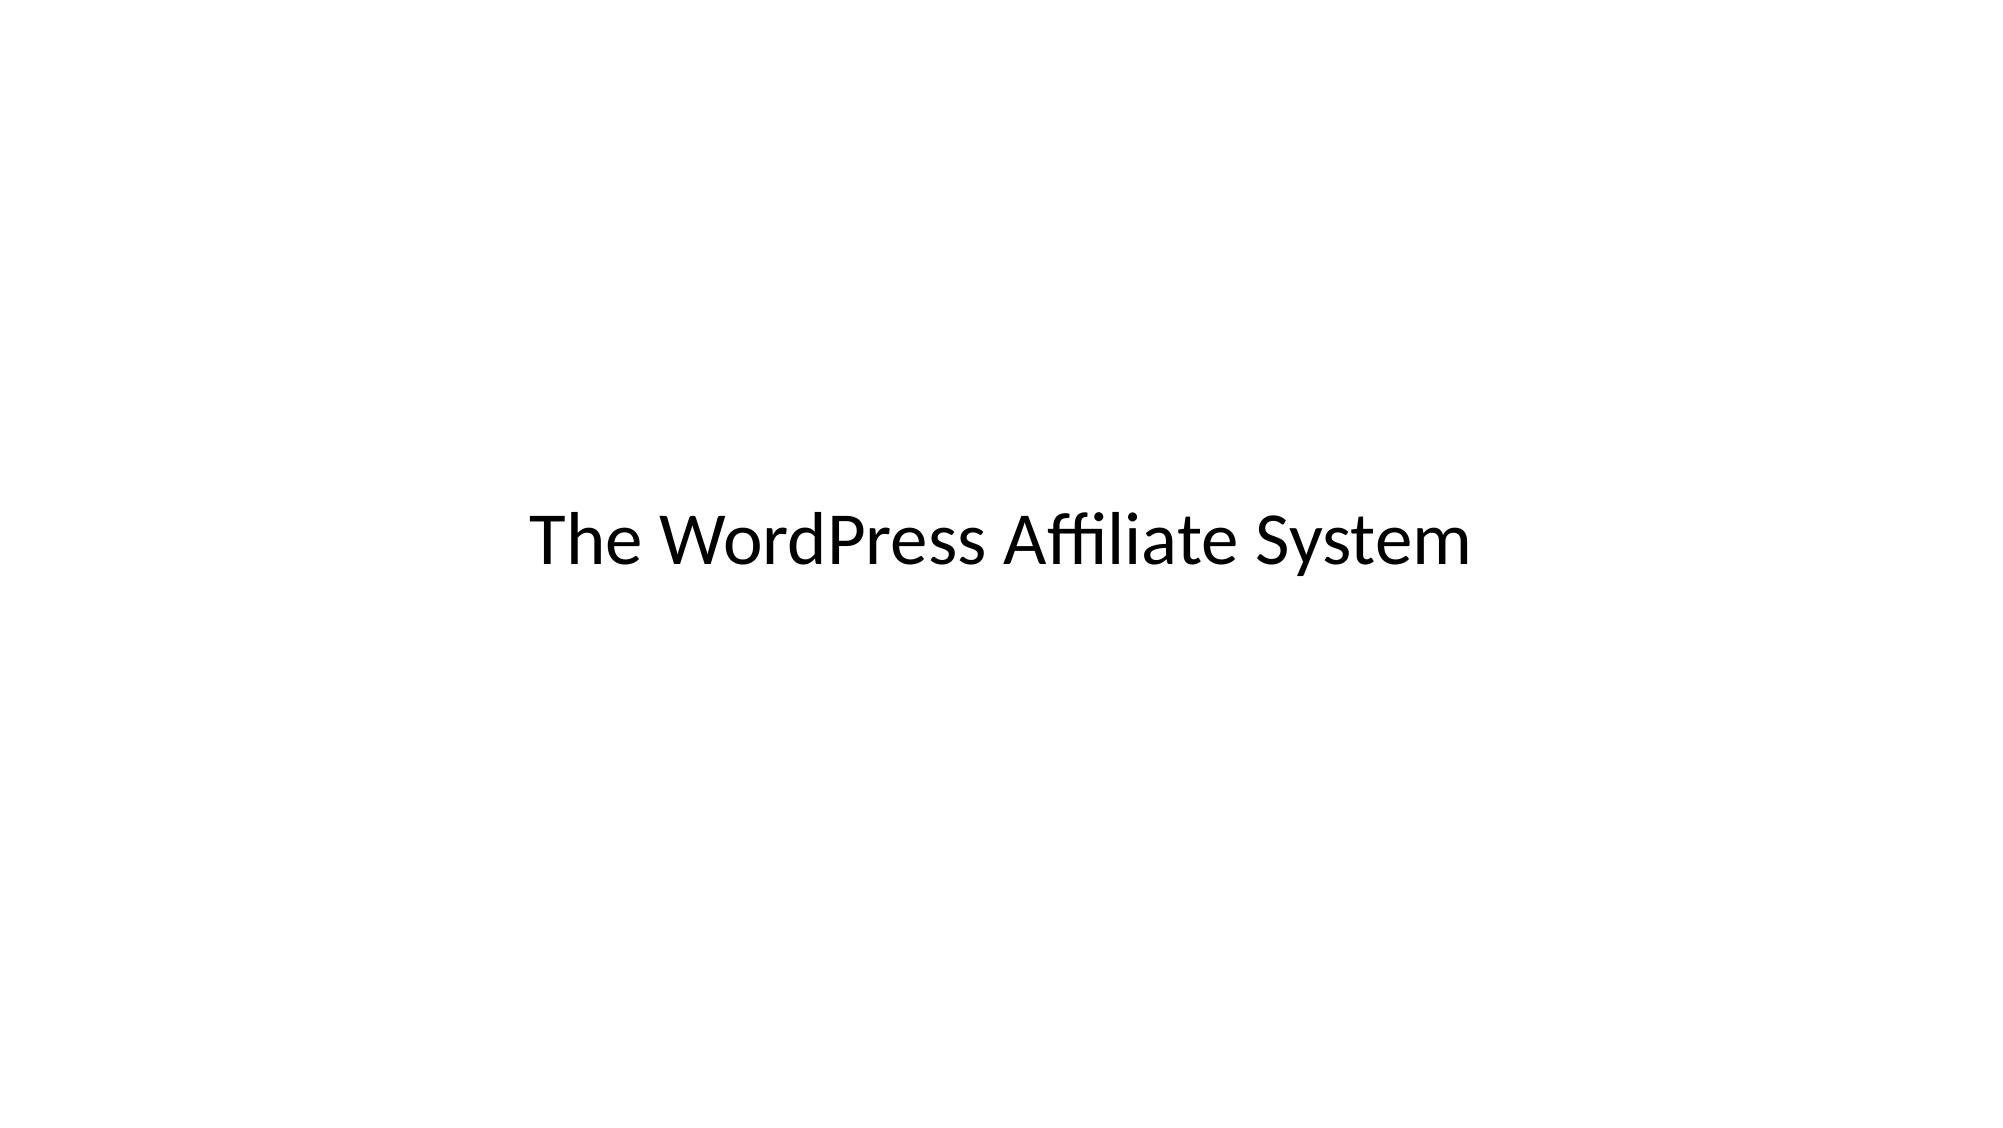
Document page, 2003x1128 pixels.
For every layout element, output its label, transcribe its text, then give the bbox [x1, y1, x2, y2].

title The WordPress Affiliate System [149, 287, 1853, 782]
